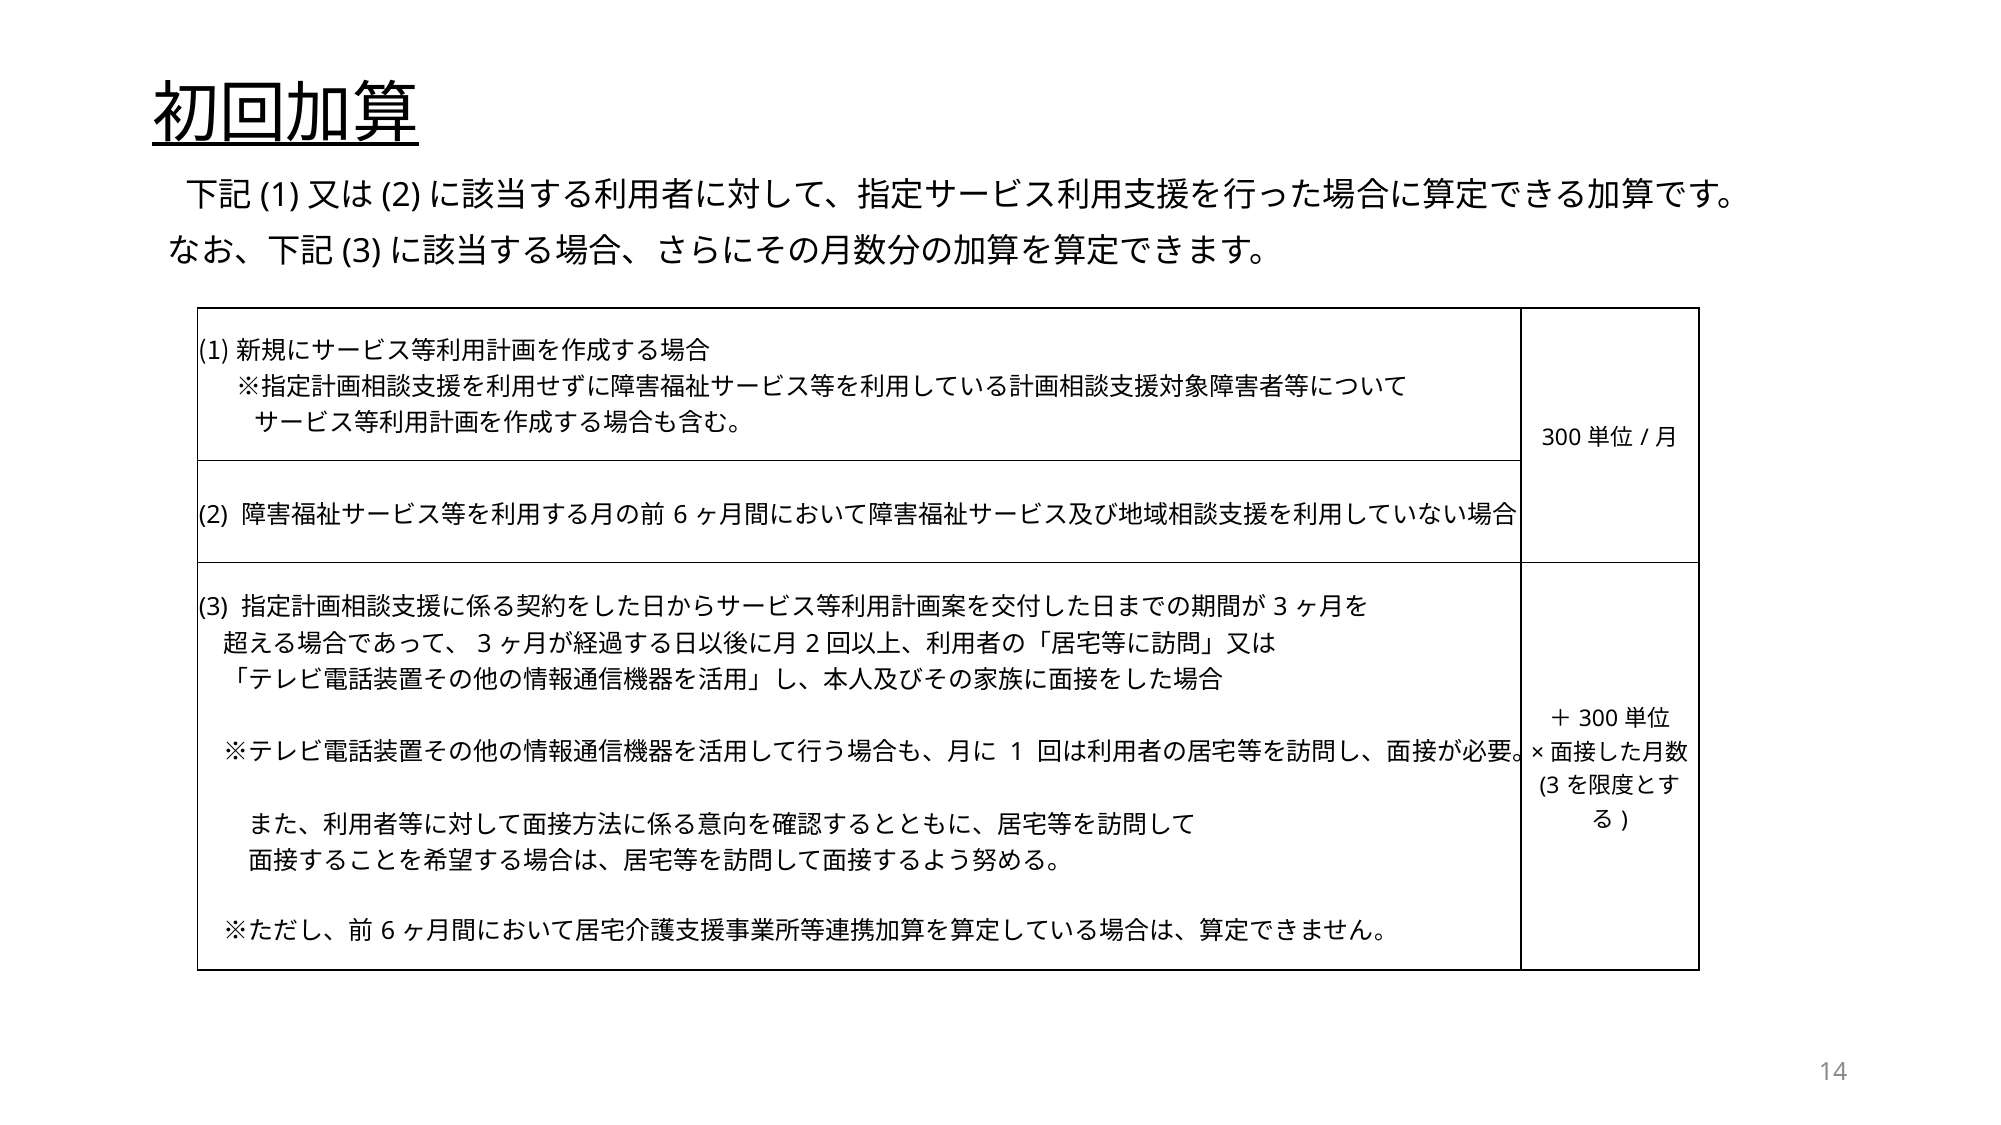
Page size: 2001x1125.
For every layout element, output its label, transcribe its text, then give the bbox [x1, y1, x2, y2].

table_cell ＋300単位 ×面接した月数 (3を限度とする) [1522, 563, 1698, 969]
title 初回加算 [137, 59, 1863, 169]
table_cell (2) 障害福祉サービス等を利用する月の前6ヶ月間において障害福祉サービス及び地域相談支援を利用していない場合 [198, 461, 1520, 562]
table_header 新規にサービス等利用計画を作成する場合 ※指定計画相談支援を利用せずに障害福祉サービス等を利用している計画相談支援対象障害者等について サービス等利用計画を作成する場合も含む。 [198, 309, 1520, 460]
table_cell (3) 指定計画相談支援に係る契約をした日からサービス等利用計画案を交付した日までの期間が3ヶ月を 超える場合であって、3ヶ月が経過する日以後に月2回以上、利用者の「居宅等に訪問」又は 「テレビ電話装置その他の情報通信機器を活用」し、本人及びその家族に面接をした場合 ※テレビ電話装置その他の情報通信機器を活用して行う場合も、月に 1 回は利用者の居宅等を訪問し、面接が必要。 また、利用者等に対して面接方法に係る意向を確認するとともに、居宅等を訪問して 面接することを希望する場合は、居宅等を訪問して面接するよう努める。 ※ただし、前6ヶ月間において居宅介護支援事業所等連携加算を算定している場合は、算定できません。 [198, 563, 1520, 969]
table_header 300単位/月 [1522, 309, 1698, 562]
slide_number 14 [1412, 1042, 1863, 1103]
list 下記(1)又は(2)に該当する利用者に対して、指定サービス利用支援を行った場合に算定できる加算です。 なお、下記(3)に該当する場合、さらにその月数分の加算を算定できます。 [137, 169, 1863, 1014]
